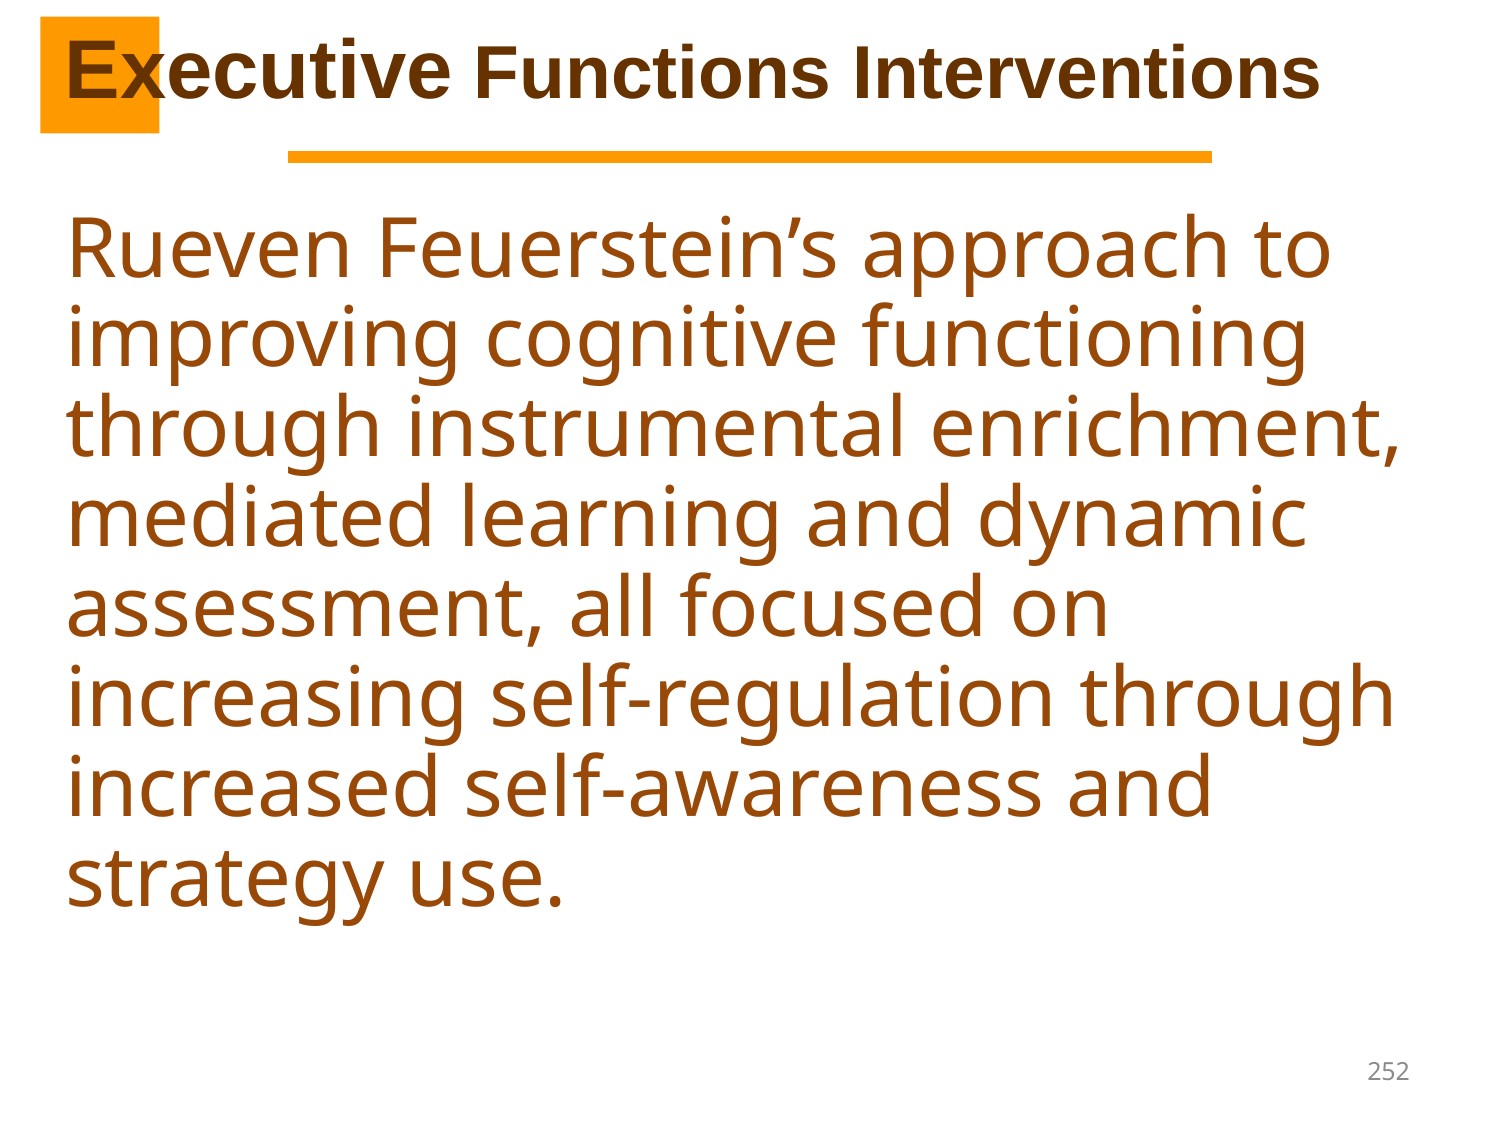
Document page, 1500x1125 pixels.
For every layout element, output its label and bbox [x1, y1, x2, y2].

text_box [38, 0, 1439, 138]
subtitle [49, 197, 1451, 1067]
slide_number [1074, 1067, 1425, 1103]
